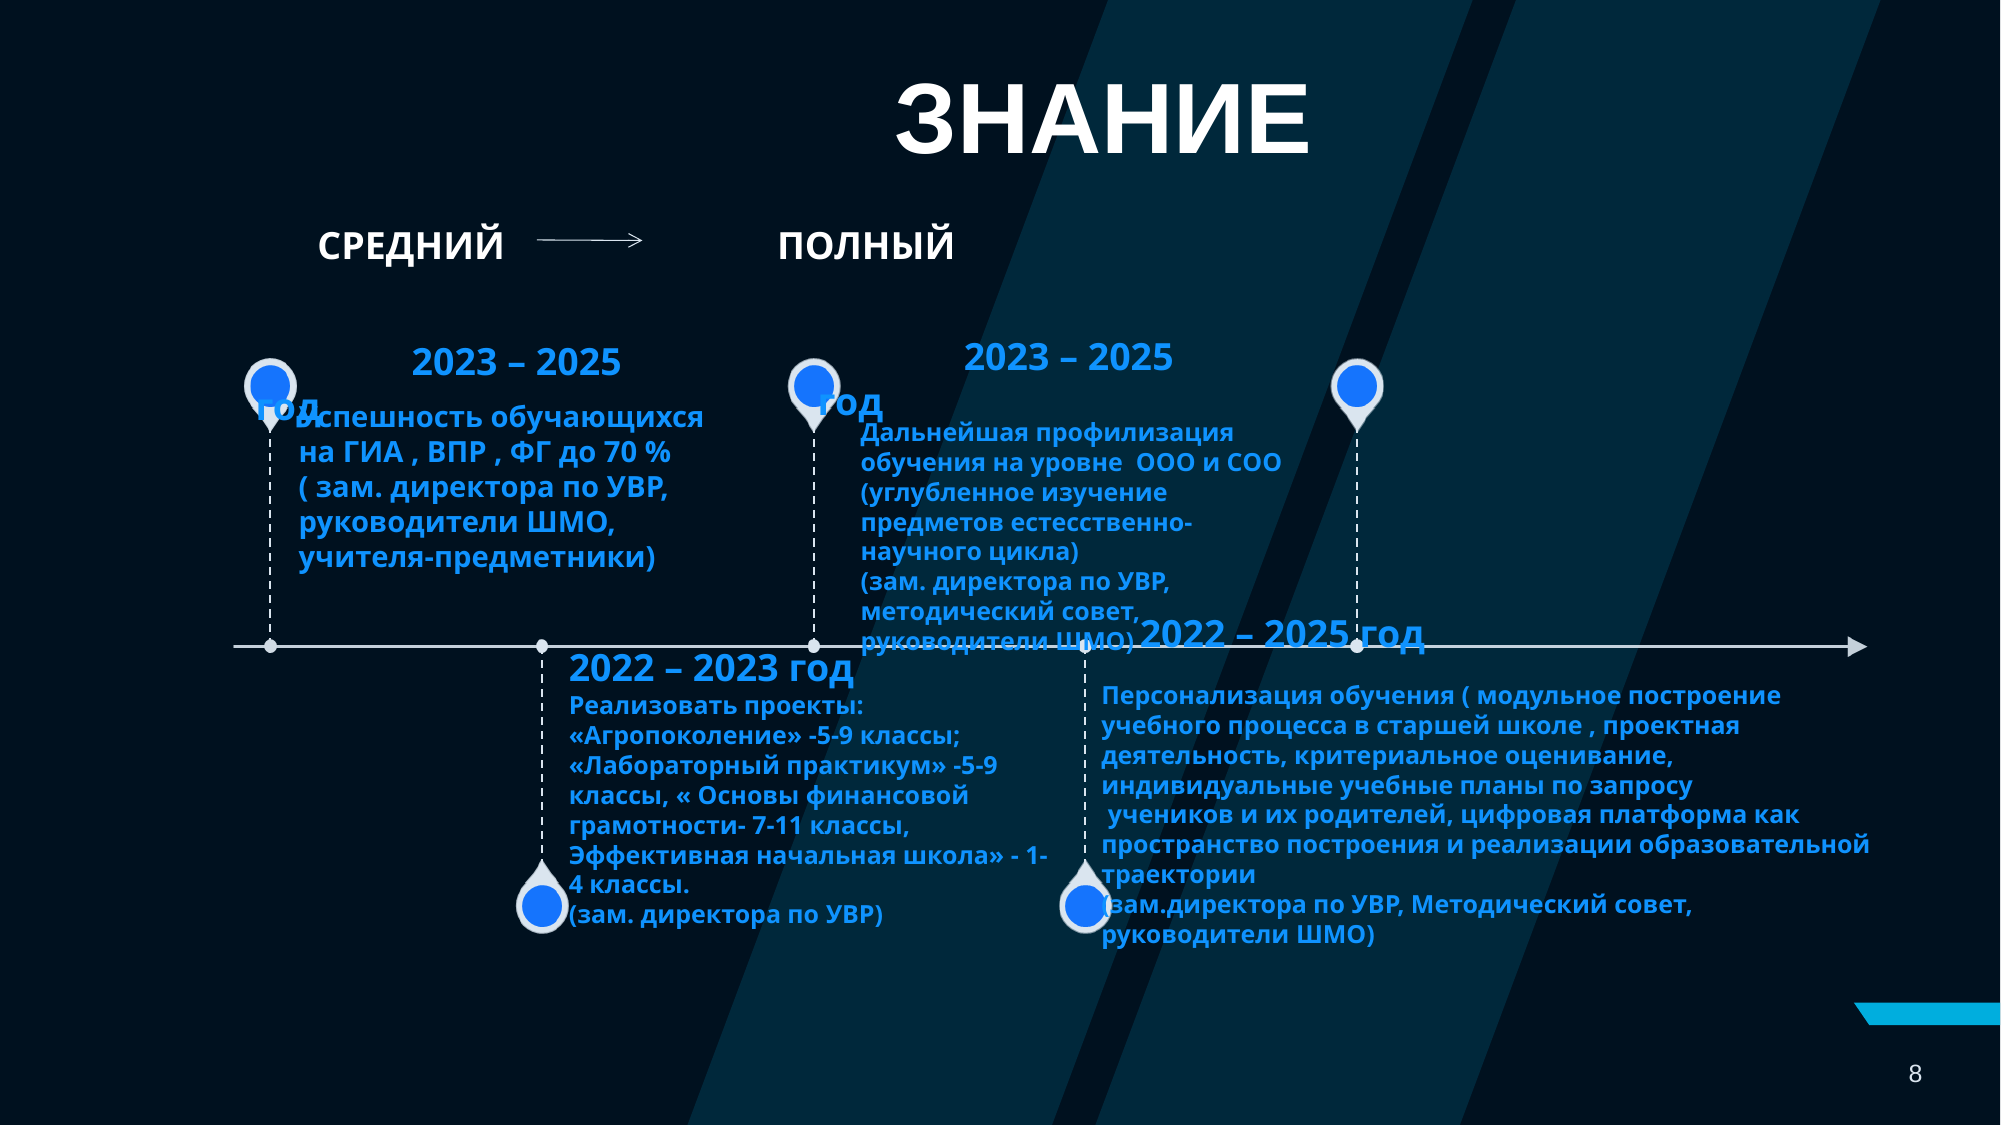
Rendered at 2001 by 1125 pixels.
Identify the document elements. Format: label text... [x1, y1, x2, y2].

picture [1089, 488, 1096, 496]
picture [1158, 454, 1173, 471]
picture [1207, 870, 1219, 888]
picture [985, 757, 996, 774]
picture [862, 791, 873, 804]
picture [1571, 751, 1584, 763]
picture [1321, 810, 1333, 823]
picture [957, 547, 965, 559]
picture [790, 910, 801, 922]
picture [1122, 428, 1135, 441]
picture [1354, 810, 1367, 822]
picture [970, 577, 981, 595]
picture [987, 343, 1004, 370]
picture [894, 791, 903, 804]
picture [962, 607, 968, 615]
picture [1039, 518, 1051, 530]
picture [1104, 930, 1115, 948]
picture [1390, 751, 1403, 763]
picture [1110, 458, 1121, 471]
picture [1186, 900, 1198, 912]
picture [1027, 518, 1036, 531]
picture [829, 791, 841, 803]
picture [1479, 900, 1494, 917]
picture [836, 761, 846, 773]
picture [1062, 458, 1074, 471]
picture [1136, 781, 1151, 798]
picture [1006, 607, 1017, 619]
picture [869, 851, 879, 864]
picture [812, 821, 822, 833]
picture [862, 731, 873, 743]
picture [862, 906, 873, 922]
picture [1008, 547, 1021, 559]
picture [884, 821, 894, 833]
picture [1134, 721, 1145, 734]
picture [930, 851, 940, 863]
picture [1356, 781, 1368, 793]
picture [939, 458, 951, 470]
picture [1094, 458, 1106, 470]
picture [1107, 607, 1119, 620]
picture [1117, 721, 1124, 729]
picture [1140, 428, 1153, 440]
picture [1250, 781, 1263, 794]
picture [1421, 751, 1434, 763]
picture [974, 488, 985, 500]
picture [1148, 751, 1160, 763]
picture [1454, 751, 1466, 763]
picture [1085, 423, 1102, 446]
picture [1081, 518, 1090, 531]
picture [1026, 547, 1036, 559]
picture [1102, 870, 1114, 882]
picture [1060, 577, 1070, 590]
picture [1463, 810, 1477, 827]
picture [1040, 607, 1052, 619]
picture [1488, 840, 1499, 853]
picture [1470, 751, 1482, 764]
picture [1038, 428, 1049, 440]
picture [1439, 751, 1450, 763]
picture [1570, 721, 1581, 734]
picture [1011, 458, 1022, 471]
picture [1000, 577, 1010, 589]
picture [1119, 751, 1131, 764]
picture [963, 757, 973, 774]
picture [1109, 810, 1121, 828]
picture [1462, 781, 1473, 793]
picture [1420, 721, 1432, 739]
picture [883, 851, 894, 863]
picture [1032, 458, 1043, 476]
picture [871, 821, 880, 834]
picture [1312, 751, 1324, 769]
picture [1241, 870, 1254, 882]
picture [1533, 810, 1545, 823]
picture [1267, 810, 1280, 822]
picture [1306, 810, 1318, 828]
picture [1503, 840, 1514, 853]
picture [897, 761, 909, 779]
picture [976, 851, 986, 864]
picture [975, 518, 986, 531]
picture [944, 851, 956, 864]
picture [1165, 721, 1176, 733]
picture [1179, 930, 1191, 943]
picture [1137, 691, 1149, 709]
picture [1569, 781, 1581, 794]
picture [905, 851, 924, 863]
picture [911, 607, 923, 620]
picture [1155, 518, 1166, 530]
picture [1310, 691, 1321, 703]
picture [819, 851, 832, 864]
picture [1264, 454, 1280, 471]
picture [958, 851, 971, 864]
picture [858, 821, 867, 834]
picture [1450, 900, 1462, 912]
picture [1104, 781, 1117, 793]
picture [941, 547, 953, 560]
picture [1464, 900, 1476, 913]
picture [1138, 454, 1153, 471]
picture [906, 791, 918, 804]
picture [1135, 840, 1147, 853]
picture [1494, 781, 1505, 794]
picture [1060, 861, 1122, 933]
picture [1374, 751, 1386, 769]
picture [1244, 454, 1260, 471]
picture [1124, 810, 1136, 822]
picture [1029, 847, 1035, 863]
picture [1236, 840, 1248, 852]
picture [1030, 343, 1047, 370]
picture [1369, 926, 1373, 946]
picture [1285, 810, 1295, 822]
picture [1436, 721, 1455, 733]
picture [1420, 781, 1430, 793]
picture [991, 547, 1005, 564]
picture [1181, 691, 1192, 703]
picture [938, 791, 949, 804]
picture [1535, 840, 1548, 852]
picture [1393, 691, 1404, 704]
picture [1093, 518, 1104, 530]
picture [1279, 900, 1290, 918]
picture [1562, 691, 1573, 703]
picture [1120, 840, 1131, 858]
picture [1102, 751, 1117, 768]
picture [1577, 691, 1589, 703]
picture [1256, 930, 1269, 943]
picture [1544, 691, 1557, 704]
picture [827, 906, 841, 923]
picture [1228, 930, 1239, 942]
picture [1155, 344, 1171, 370]
picture [1223, 870, 1236, 882]
picture [1341, 781, 1353, 799]
picture [1331, 691, 1343, 704]
picture [1309, 721, 1318, 734]
picture [1204, 428, 1217, 440]
picture [1497, 805, 1514, 828]
picture [893, 731, 904, 744]
picture [991, 518, 1002, 530]
picture [1362, 691, 1373, 709]
picture [1284, 781, 1295, 793]
picture [1449, 840, 1462, 852]
picture [1028, 577, 1040, 590]
picture [1016, 428, 1027, 440]
picture [1242, 930, 1254, 943]
picture [883, 607, 895, 620]
picture [1251, 840, 1262, 852]
picture [1121, 607, 1133, 619]
picture [990, 488, 1002, 500]
picture [1118, 870, 1129, 888]
picture [1022, 607, 1034, 619]
picture [1523, 751, 1537, 768]
picture [1300, 781, 1310, 793]
picture [969, 607, 973, 619]
picture [985, 577, 996, 590]
picture [956, 458, 969, 470]
picture [926, 518, 942, 530]
picture [1262, 900, 1274, 913]
picture [925, 547, 937, 559]
picture [1442, 691, 1453, 703]
picture [1440, 781, 1452, 794]
picture [1241, 751, 1264, 764]
picture [1153, 573, 1164, 589]
picture [1105, 488, 1117, 501]
picture [797, 851, 801, 863]
picture [1014, 577, 1026, 589]
picture [944, 607, 957, 619]
picture [1092, 607, 1103, 619]
picture [1111, 343, 1129, 370]
picture [1294, 900, 1304, 913]
picture [1552, 721, 1565, 734]
picture [1398, 810, 1411, 823]
picture [923, 791, 934, 803]
picture [1134, 751, 1145, 763]
picture [1473, 840, 1485, 858]
picture [1479, 691, 1495, 703]
picture [825, 821, 838, 834]
picture [1119, 573, 1133, 590]
picture [1427, 840, 1437, 852]
picture [1063, 607, 1073, 620]
picture [1344, 751, 1356, 763]
picture [1425, 691, 1438, 703]
picture [1497, 900, 1510, 912]
picture [1531, 691, 1542, 709]
picture [1061, 493, 1071, 501]
picture [1372, 781, 1383, 794]
picture [1076, 607, 1088, 620]
picture [1407, 751, 1418, 764]
picture [1236, 781, 1247, 794]
picture [1299, 926, 1320, 942]
picture [1104, 687, 1117, 703]
picture [1514, 691, 1530, 708]
picture [1554, 781, 1565, 793]
picture [1347, 840, 1359, 858]
picture [1165, 691, 1177, 704]
picture [838, 851, 849, 863]
picture [1155, 781, 1167, 793]
picture [1268, 781, 1279, 793]
picture [1212, 930, 1224, 942]
picture [1262, 721, 1273, 734]
picture [1074, 488, 1086, 506]
picture [1289, 840, 1300, 852]
picture [1410, 840, 1422, 852]
picture [1178, 454, 1193, 471]
picture [1549, 810, 1560, 822]
picture [1274, 930, 1287, 942]
picture [1320, 781, 1332, 794]
picture [1078, 458, 1089, 470]
picture [1331, 900, 1343, 913]
picture [1517, 840, 1530, 852]
picture [1353, 896, 1366, 913]
picture [1104, 840, 1115, 852]
picture [1040, 547, 1053, 559]
picture [927, 483, 939, 501]
picture [921, 731, 930, 744]
picture [1431, 810, 1444, 822]
picture [1012, 518, 1024, 531]
picture [1268, 751, 1279, 763]
picture [973, 458, 984, 470]
picture [1297, 751, 1307, 763]
picture [908, 731, 917, 744]
picture [1507, 751, 1518, 764]
picture [1152, 691, 1161, 704]
picture [1097, 488, 1101, 500]
picture [913, 761, 929, 773]
picture [865, 761, 878, 773]
picture [1068, 518, 1077, 531]
picture [840, 727, 851, 744]
picture [1385, 810, 1396, 823]
picture [1171, 518, 1182, 531]
picture [1294, 721, 1305, 734]
picture [1332, 840, 1344, 852]
picture [1157, 428, 1167, 441]
picture [883, 761, 893, 773]
picture [878, 791, 890, 803]
picture [1357, 721, 1368, 733]
picture [805, 910, 817, 923]
picture [1204, 900, 1215, 918]
picture [1524, 721, 1534, 733]
text_box СРЕДНИЙ ПОЛНЫЙ [302, 169, 1271, 273]
picture [1555, 751, 1566, 763]
picture [1208, 840, 1220, 852]
picture [1436, 900, 1448, 913]
picture [1047, 458, 1059, 476]
picture [952, 577, 964, 589]
picture [1393, 840, 1405, 852]
picture [1378, 840, 1389, 853]
picture [1293, 691, 1306, 703]
picture [1229, 454, 1240, 471]
picture [993, 607, 1002, 620]
picture [1278, 721, 1291, 738]
picture [1234, 900, 1244, 912]
picture [876, 731, 889, 744]
picture [1499, 721, 1518, 733]
picture [1137, 573, 1149, 589]
picture [1463, 687, 1467, 707]
picture [1205, 458, 1218, 470]
picture [1388, 896, 1399, 912]
picture [946, 518, 958, 531]
picture [1090, 343, 1107, 369]
picture [1103, 721, 1114, 739]
picture [1404, 721, 1415, 734]
picture [853, 851, 864, 863]
picture [1320, 840, 1329, 853]
picture [1390, 721, 1401, 733]
picture [1476, 781, 1489, 794]
picture [1248, 900, 1260, 912]
picture [1123, 518, 1134, 531]
picture [1162, 751, 1174, 764]
picture [1054, 428, 1066, 446]
picture [1347, 686, 1359, 704]
text_box ЗНАНИЕ [191, 62, 1796, 183]
picture [1022, 488, 1033, 501]
picture [897, 607, 909, 619]
picture [1370, 810, 1382, 822]
picture [1276, 691, 1289, 708]
picture [1538, 721, 1550, 734]
picture [958, 488, 970, 501]
picture [1009, 344, 1026, 369]
picture [233, 273, 1887, 1019]
picture [1304, 840, 1316, 853]
picture [1378, 721, 1387, 734]
picture [1522, 900, 1526, 912]
picture [1069, 428, 1081, 441]
picture [1125, 721, 1129, 733]
picture [916, 547, 920, 559]
picture [1138, 518, 1150, 530]
picture [1106, 428, 1119, 440]
picture [960, 518, 972, 530]
picture [1001, 428, 1012, 441]
picture [1140, 810, 1152, 823]
picture [1171, 428, 1182, 441]
picture [1322, 721, 1331, 734]
picture [1133, 344, 1150, 369]
picture [1073, 543, 1077, 563]
picture [1121, 488, 1132, 500]
picture [1371, 896, 1383, 912]
picture [954, 791, 967, 803]
picture [1155, 488, 1166, 501]
picture [1057, 547, 1068, 560]
picture [850, 761, 861, 773]
picture [995, 458, 1007, 470]
picture [1328, 751, 1341, 763]
picture [1510, 781, 1521, 793]
picture [1044, 488, 1056, 500]
picture [1243, 810, 1256, 822]
picture [908, 547, 915, 555]
picture [806, 851, 816, 864]
picture [1053, 518, 1065, 531]
picture [1045, 577, 1056, 595]
picture [991, 853, 996, 861]
picture [1122, 781, 1133, 793]
picture [1485, 751, 1497, 764]
picture [1416, 810, 1427, 823]
picture [941, 488, 954, 501]
picture [1187, 428, 1201, 445]
picture [846, 791, 858, 803]
picture [960, 428, 972, 440]
picture [901, 577, 917, 589]
picture [1180, 721, 1192, 734]
picture [1414, 896, 1432, 912]
picture [1224, 840, 1233, 853]
picture [1362, 840, 1374, 853]
picture [1266, 840, 1278, 853]
picture [1108, 518, 1119, 530]
picture [1316, 900, 1327, 912]
text_box 8 [1665, 1042, 1938, 1103]
picture [1219, 900, 1230, 913]
picture [1377, 691, 1389, 703]
picture [978, 428, 997, 440]
picture [1336, 810, 1351, 827]
picture [1221, 428, 1232, 440]
picture [1387, 776, 1399, 794]
picture [1137, 488, 1150, 500]
picture [1515, 900, 1521, 908]
picture [1082, 577, 1093, 589]
picture [1334, 721, 1345, 734]
picture [1499, 691, 1511, 704]
picture [877, 906, 881, 926]
picture [1260, 691, 1271, 704]
picture [1539, 751, 1551, 764]
picture [1409, 691, 1420, 703]
picture [1403, 781, 1415, 793]
picture [1191, 870, 1203, 883]
picture [845, 906, 857, 922]
picture [934, 577, 948, 594]
picture [768, 910, 779, 923]
picture [1197, 691, 1208, 704]
picture [968, 547, 980, 560]
picture [1122, 691, 1133, 704]
picture [926, 607, 941, 624]
picture [1480, 810, 1493, 822]
picture [1006, 488, 1018, 501]
picture [843, 821, 854, 834]
picture [1518, 810, 1530, 828]
picture [978, 607, 989, 620]
picture [1459, 721, 1471, 734]
picture [1148, 716, 1160, 734]
picture [1358, 751, 1370, 764]
picture [1593, 691, 1605, 704]
picture [1526, 781, 1536, 793]
picture [1221, 810, 1232, 822]
picture [1348, 926, 1364, 943]
picture [1475, 721, 1488, 733]
picture [1097, 577, 1109, 590]
picture [934, 731, 945, 743]
picture [1193, 930, 1208, 947]
picture [1326, 926, 1344, 942]
